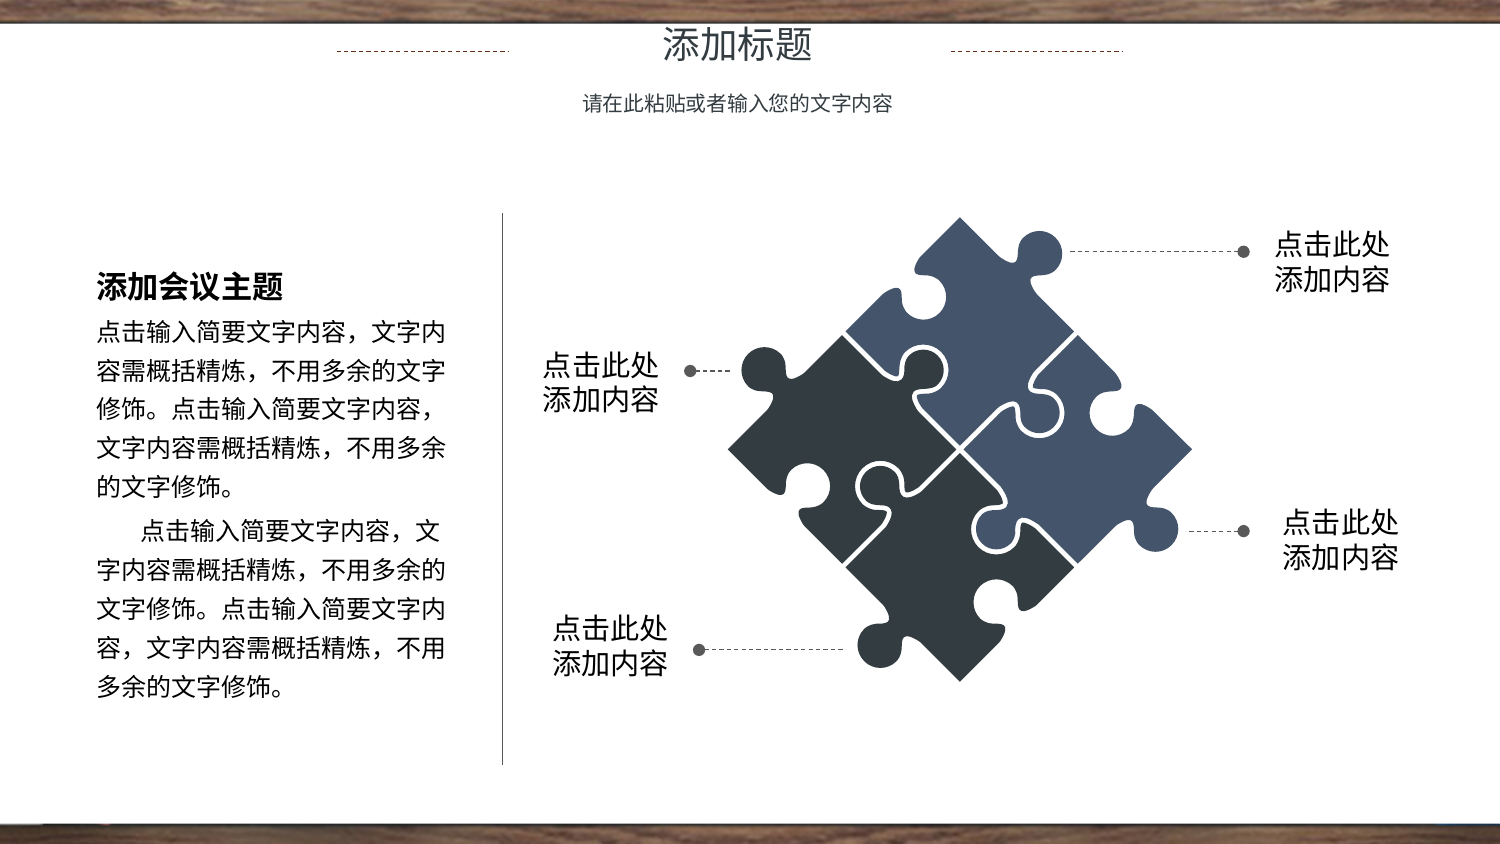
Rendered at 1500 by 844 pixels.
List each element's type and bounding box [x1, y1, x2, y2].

text_box [0, 0, 1500, 844]
